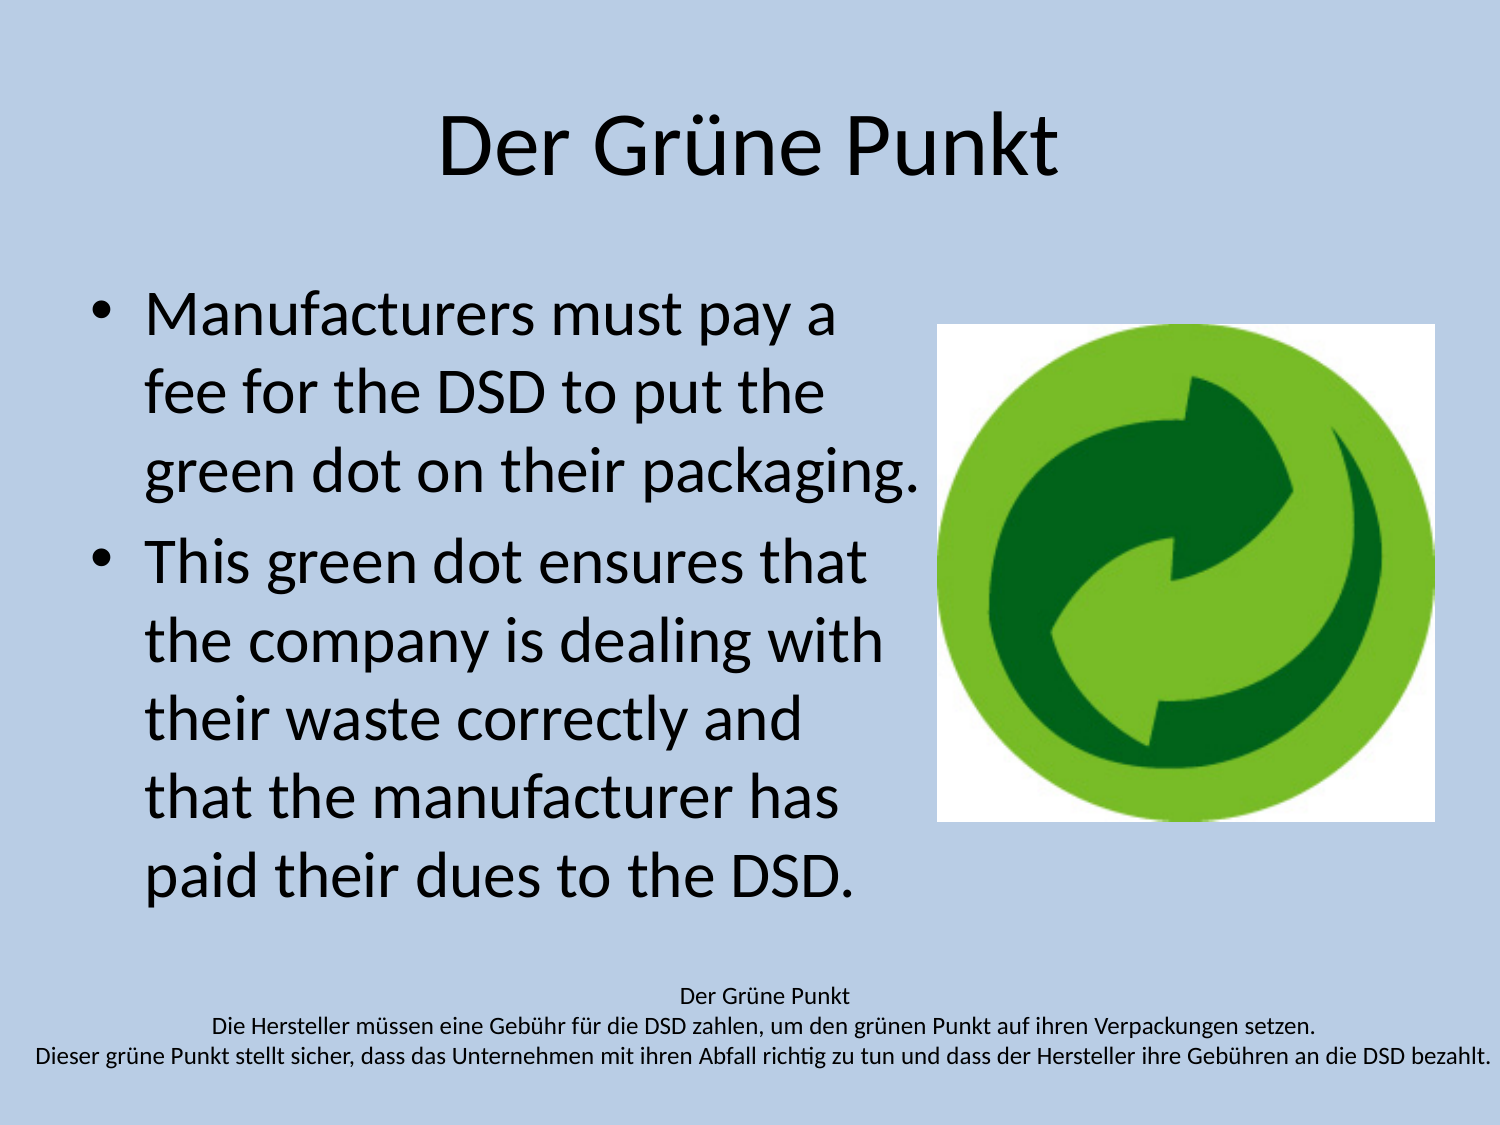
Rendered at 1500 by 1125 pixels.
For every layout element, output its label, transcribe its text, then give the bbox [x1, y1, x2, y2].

text_box Der Grüne Punkt Die Hersteller müssen eine Gebühr für die DSD zahlen, um den grünen Punkt auf ihren Verpackungen setzen. Dieser grüne Punkt stellt sicher, dass das Unternehmen mit ihren Abfall richtig zu tun und dass der Hersteller ihre Gebühren an die DSD bezahlt. [20, 971, 1500, 1107]
title Der Grüne Punkt [75, 45, 1425, 233]
list Manufacturers must pay a fee for the DSD to put the green dot on their packaging. This green dot ensures that the company is dealing with their waste correctly and that the manufacturer has paid their dues to the DSD. [75, 262, 938, 950]
picture [937, 324, 1435, 823]
